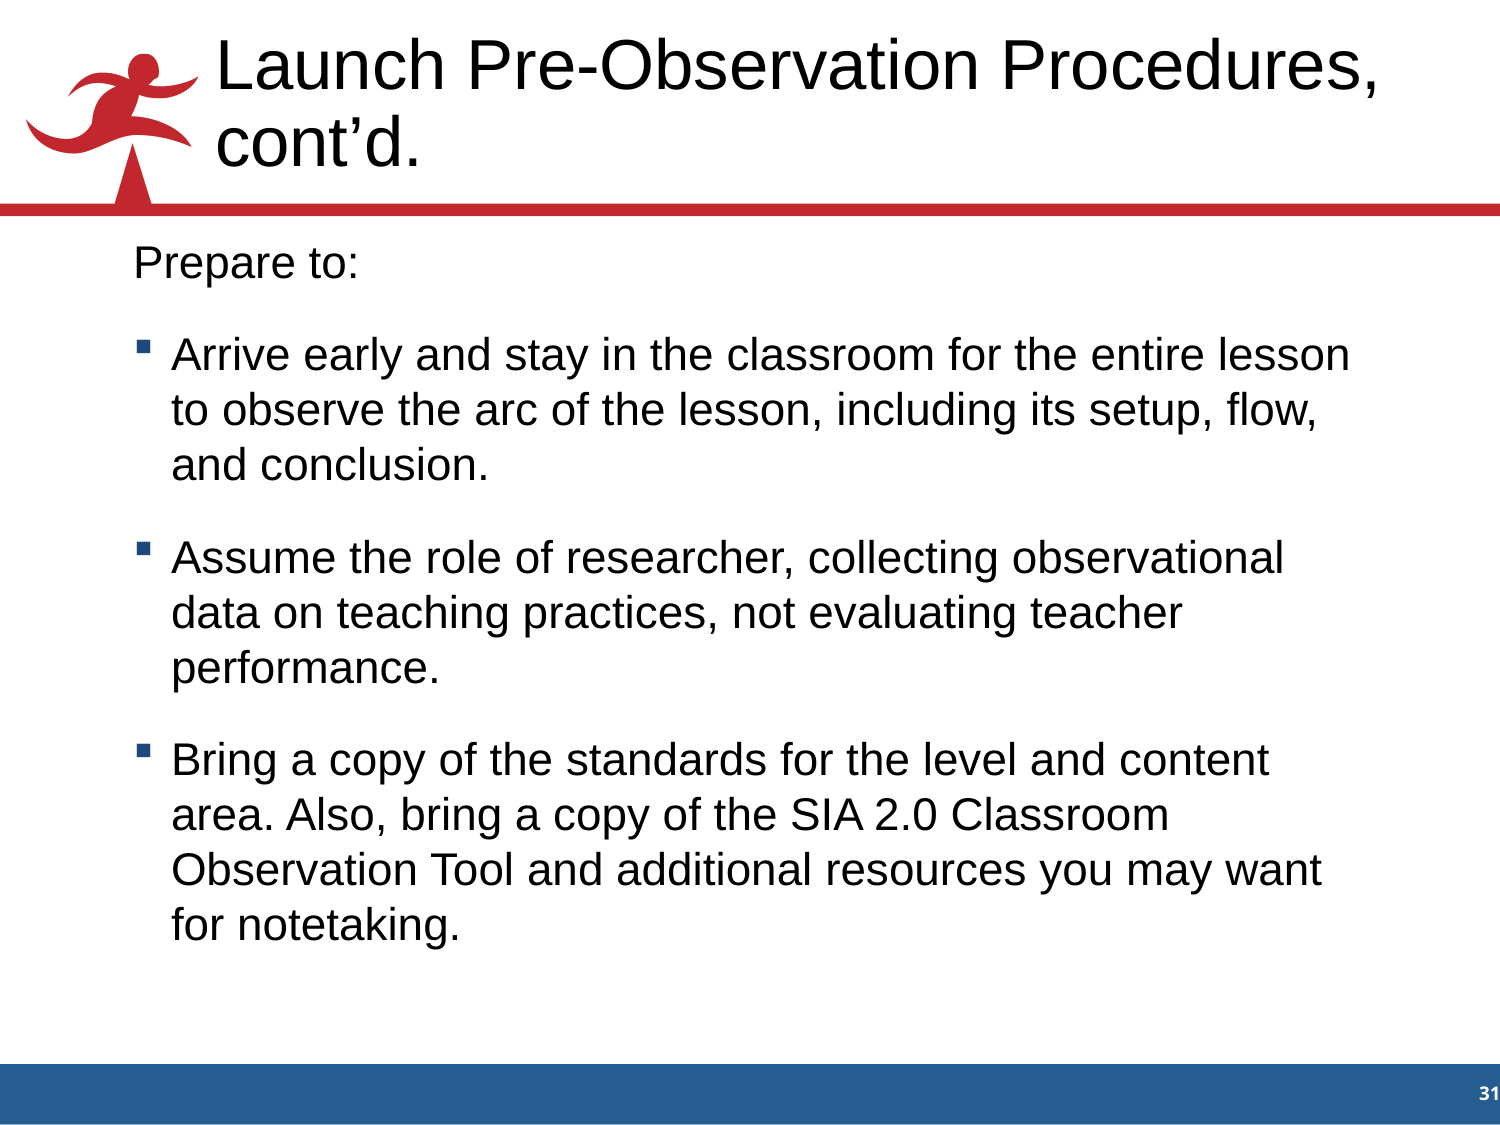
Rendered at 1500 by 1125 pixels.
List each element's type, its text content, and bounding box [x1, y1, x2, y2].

title Launch Pre-Observation Procedures, cont’d. [200, 37, 1463, 350]
picture [0, 0, 1500, 1125]
list Prepare to: Arrive early and stay in the classroom for the entire lesson to observe the arc of the lesson, including its setup, flow, and conclusion. Assume the role of researcher, collecting observational data on teaching practices, not evaluating teacher performance. Bring a copy of the standards for the level and content area. Also, bring a copy of the SIA 2.0 Classroom Observation Tool and additional resources you may want for notetaking. [99, 224, 1400, 1050]
